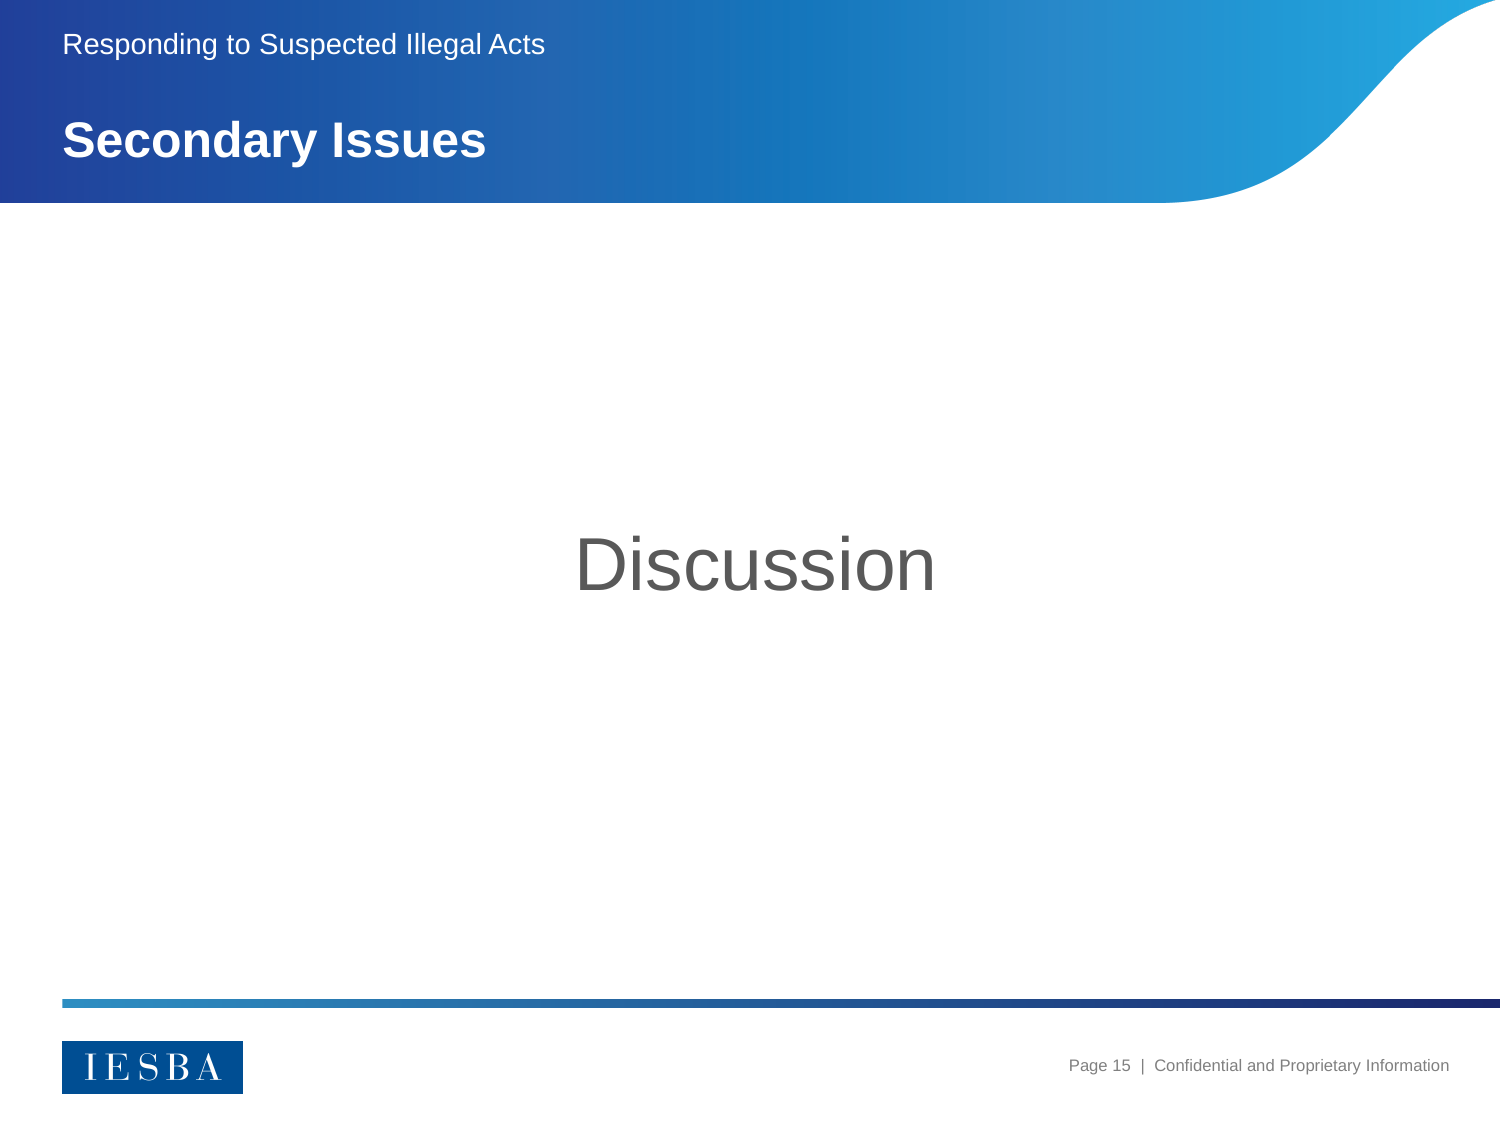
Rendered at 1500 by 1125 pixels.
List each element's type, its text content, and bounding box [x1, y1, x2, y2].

picture [62, 1041, 243, 1094]
subtitle Responding to Suspected Illegal Acts [62, 24, 663, 63]
picture [0, 0, 1497, 203]
list Discussion [62, 237, 1450, 988]
title Secondary Issues [62, 87, 1300, 188]
